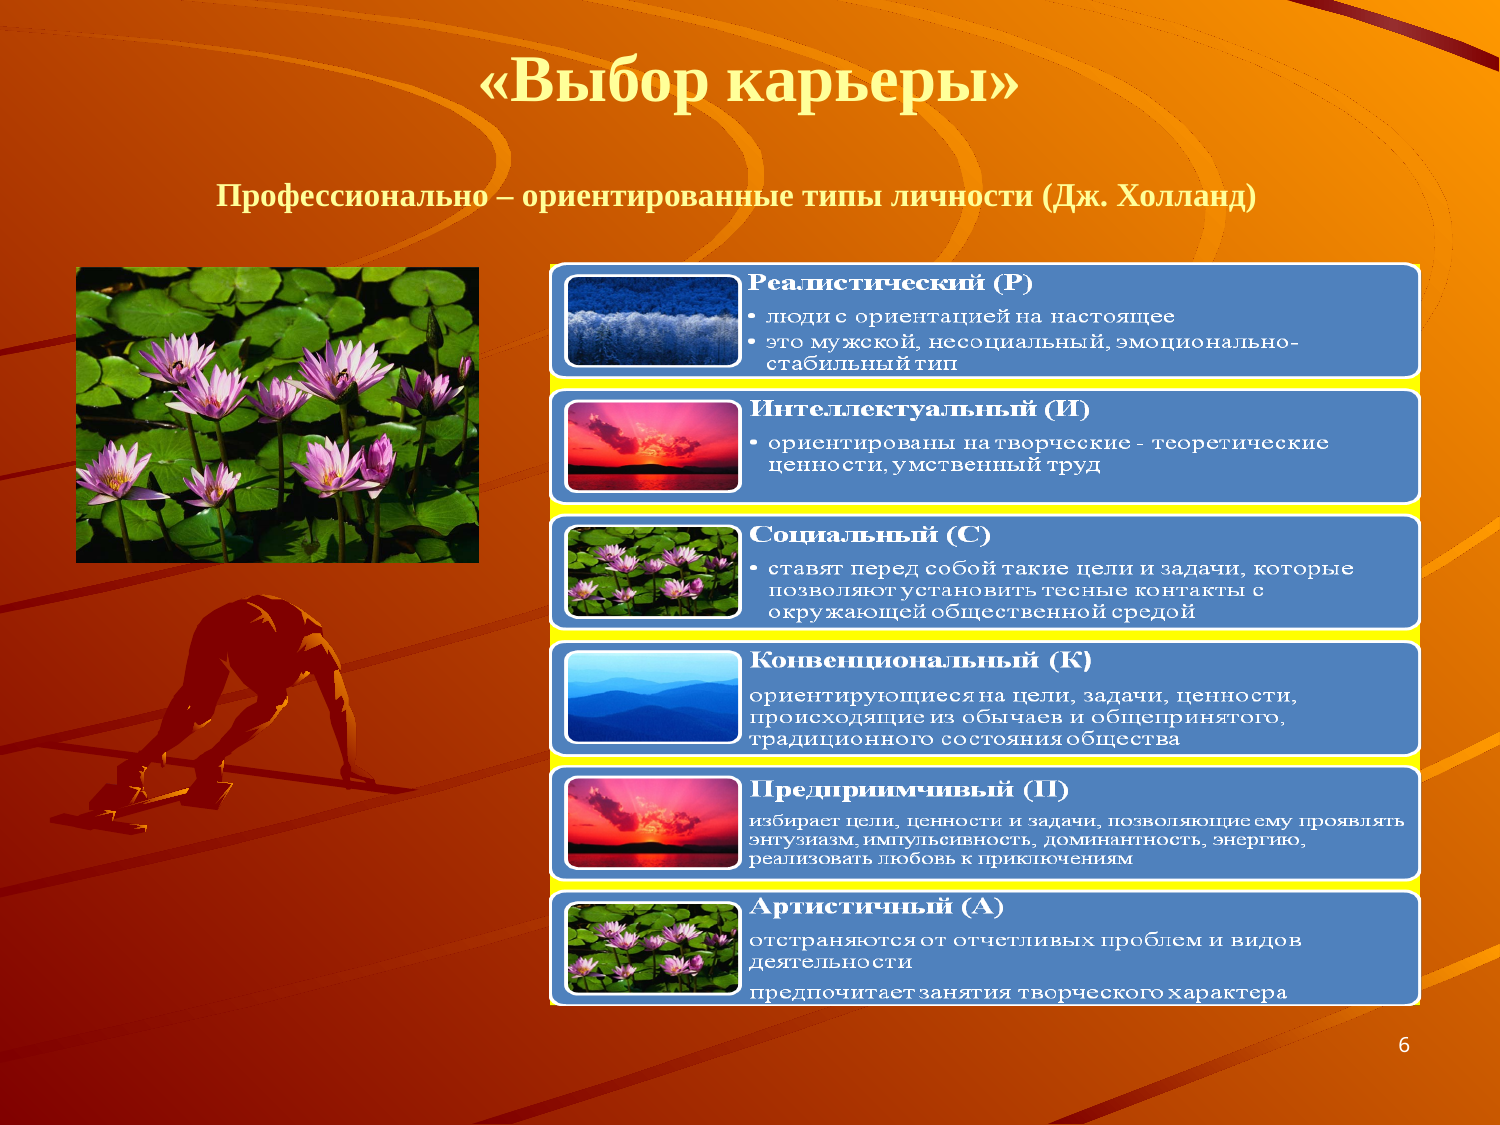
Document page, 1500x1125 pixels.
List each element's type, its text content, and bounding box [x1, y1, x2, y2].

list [548, 262, 1422, 1006]
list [76, 266, 479, 563]
title «Выбор карьеры» Профессионально – ориентированные типы личности (Дж. Холланд) [74, 25, 1426, 233]
slide_number 6 [1074, 1023, 1426, 1100]
